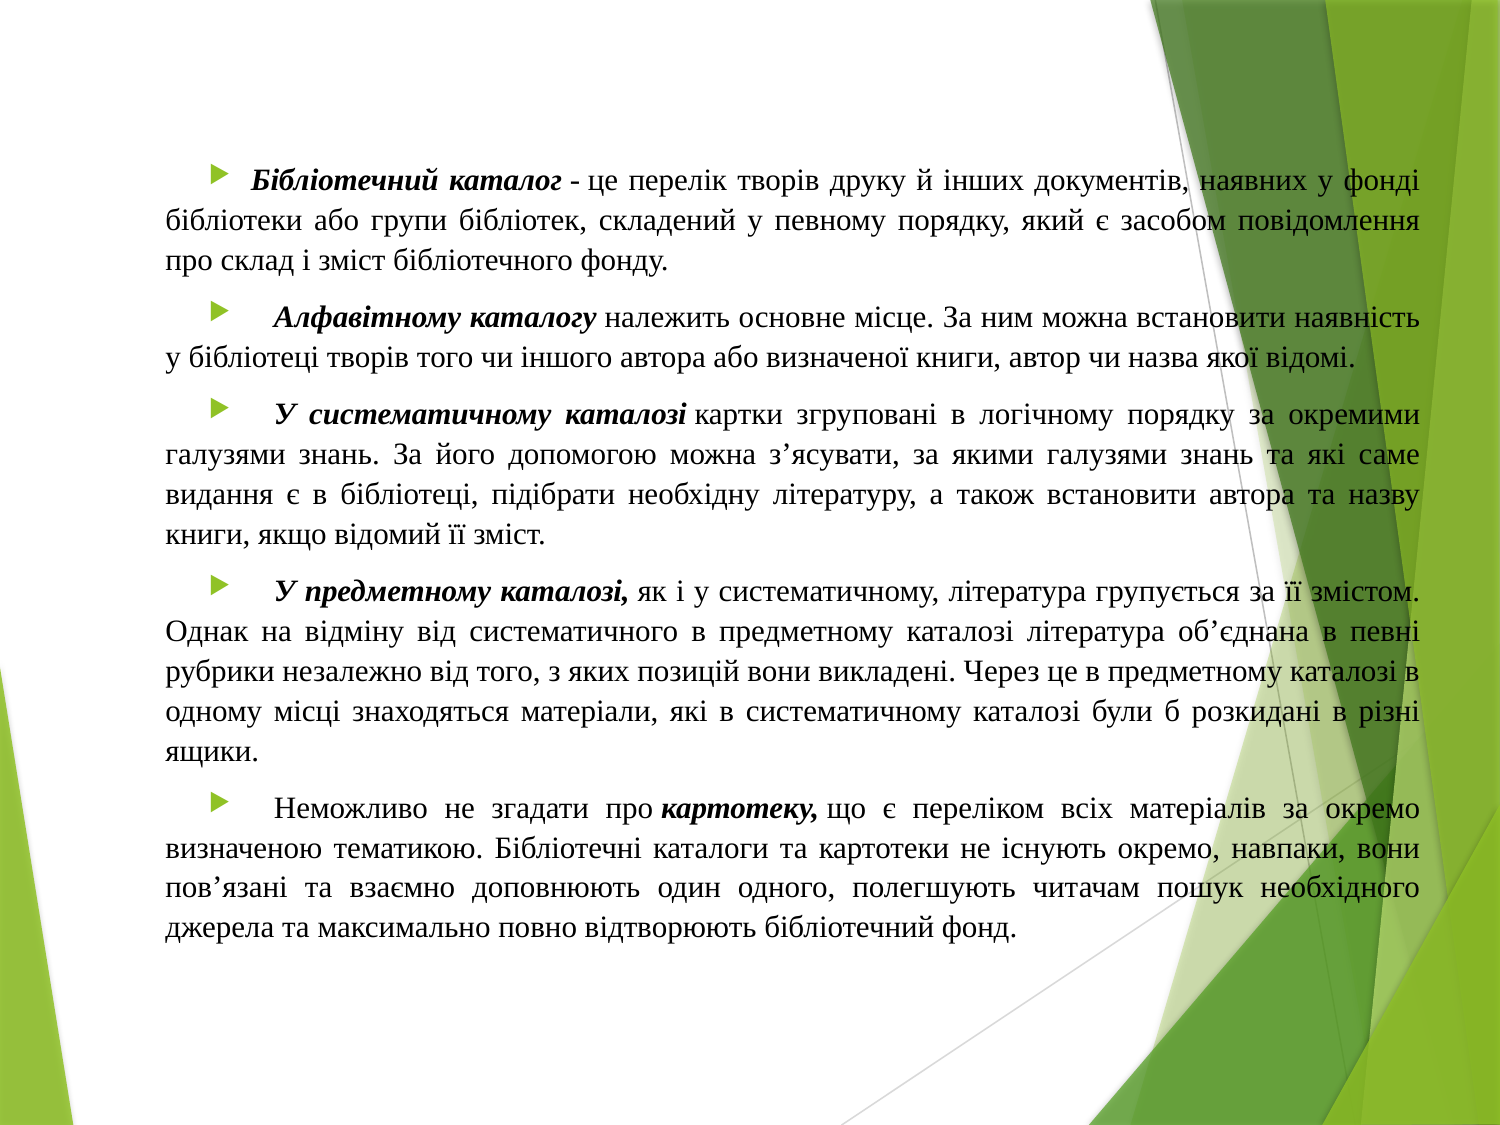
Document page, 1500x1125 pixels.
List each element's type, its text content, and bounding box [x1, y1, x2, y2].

list Бібліотечний каталог - це перелік творів друку й інших документів, наявних у фонді бібліотеки або групи бібліотек, складений у певному порядку, який є засобом повідомлення про склад і зміст бібліотечного фонду. Алфавітному каталогу належить основне місце. За ним можна встановити наявність у бібліотеці творів того чи іншого автора або визначеної книги, автор чи назва якої відомі. У систематичному каталозі картки згруповані в логічному порядку за окремими галузями знань. За його допомогою можна з’ясувати, за якими галузями знань та які саме видання є в бібліотеці, підібрати необхідну літературу, а також встановити автора та назву книги, якщо відомий її зміст. У предметному каталозі, як і у систематичному, література групується за її змістом. Однак на відміну від систематичного в предметному каталозі література об’єднана в певні рубрики незалежно від того, з яких позицій вони викладені. Через це в предметному каталозі в одному місці знаходяться матеріали, які в систематичному каталозі були б розкидані в різні ящики. Неможливо не згадати про картотеку, що є переліком всіх матеріалів за окремо визначеною тематикою. Бібліотечні каталоги та картотеки не існують окремо, навпаки, вони пов’язані та взаємно доповнюють один одного, полегшують читачам пошук необхідного джерела та максимально повно відтворюють бібліотечний фонд. [99, 149, 1436, 991]
